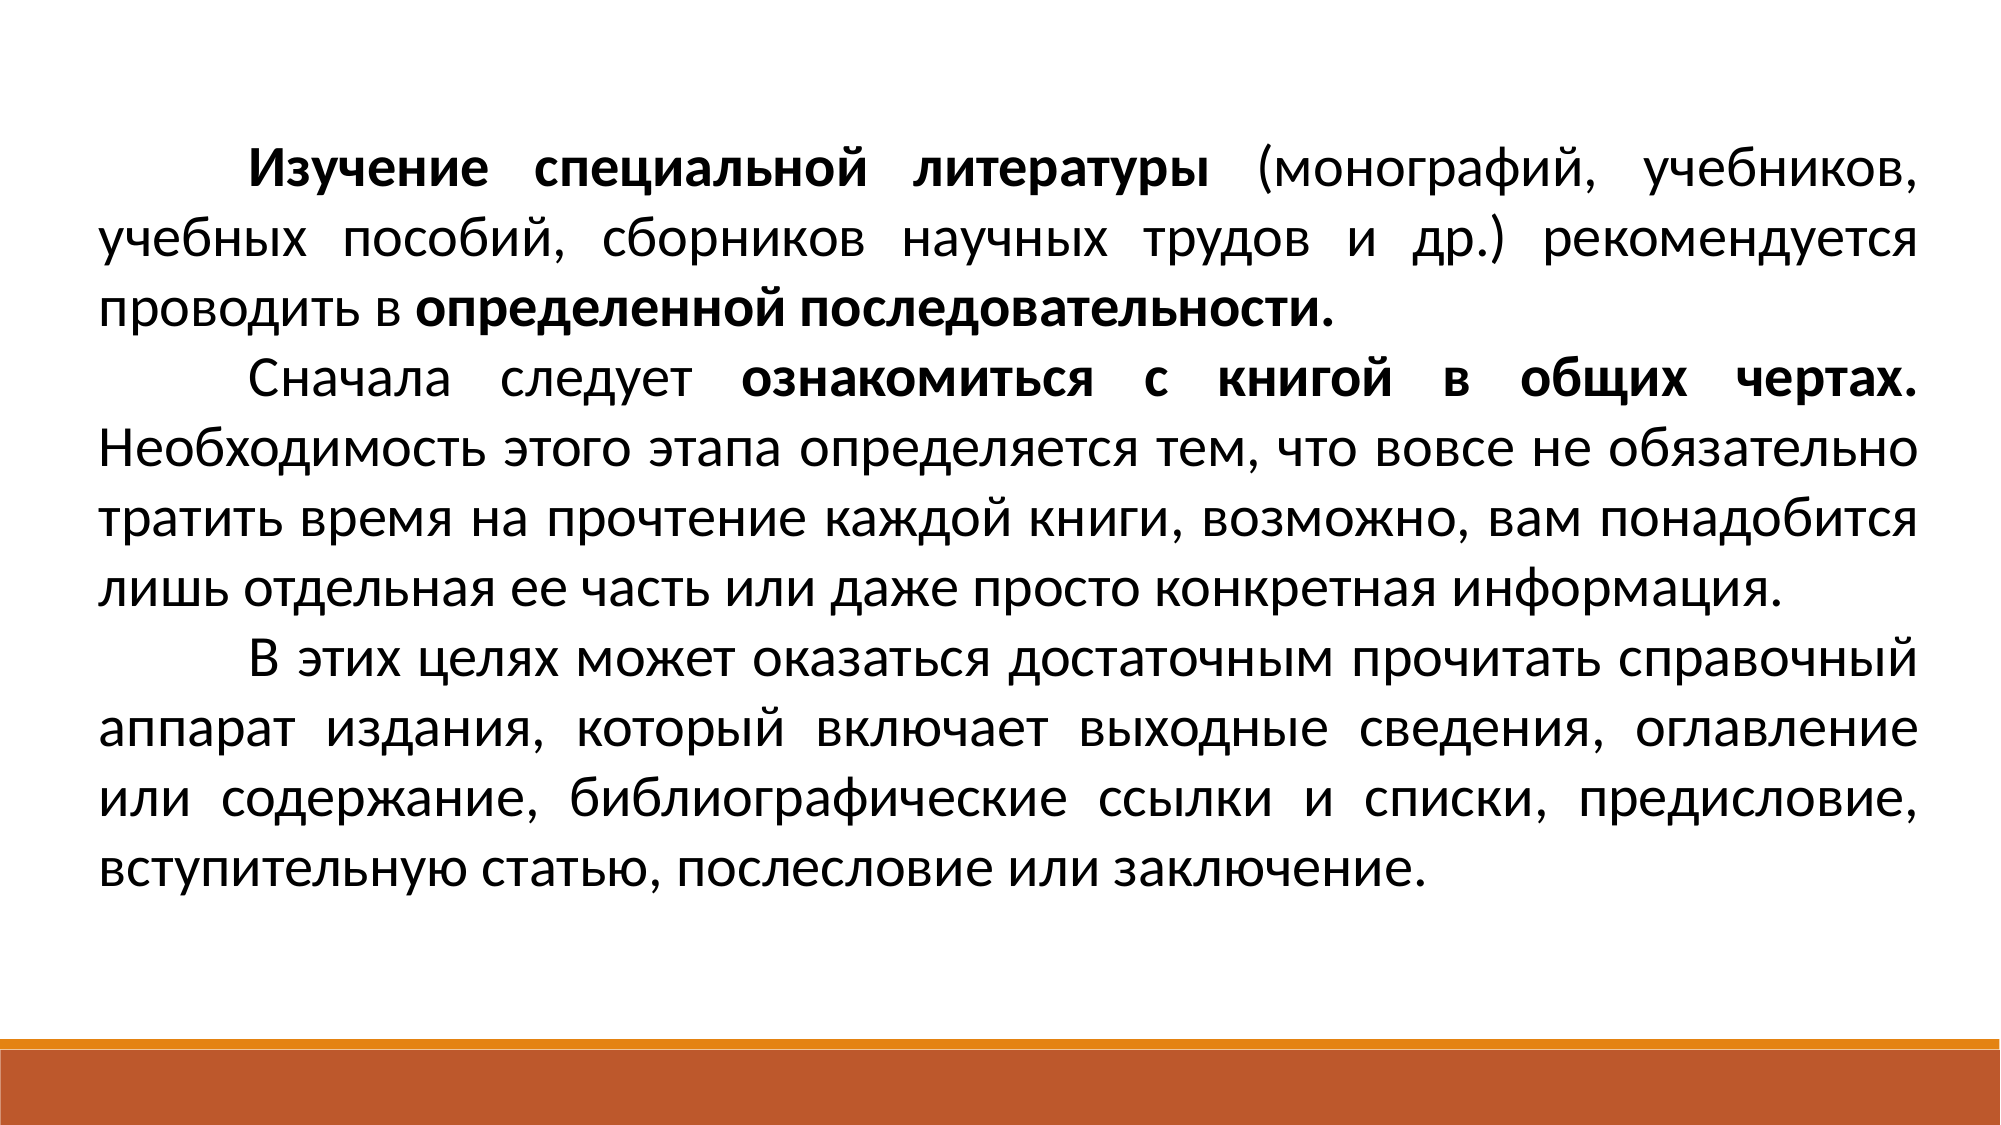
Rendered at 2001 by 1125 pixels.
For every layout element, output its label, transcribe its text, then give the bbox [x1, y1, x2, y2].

text_box Изучение специальной литературы (монографий, учебников, учебных пособий, сборников научных трудов и др.) рекомендуется проводить в определенной последовательности. Сначала следует ознакомиться с книгой в общих чертах. Необходимость этого этапа определяется тем, что вовсе не обязательно тратить время на прочтение каждой книги, возможно, вам понадобится лишь отдельная ее часть или даже просто конкретная информация. В этих целях может оказаться достаточным прочитать справочный аппарат издания, который включает выходные сведения, оглавление или содержание, библиографические ссылки и списки, предисловие, вступительную статью, послесловие или заключение. [84, 120, 1935, 906]
